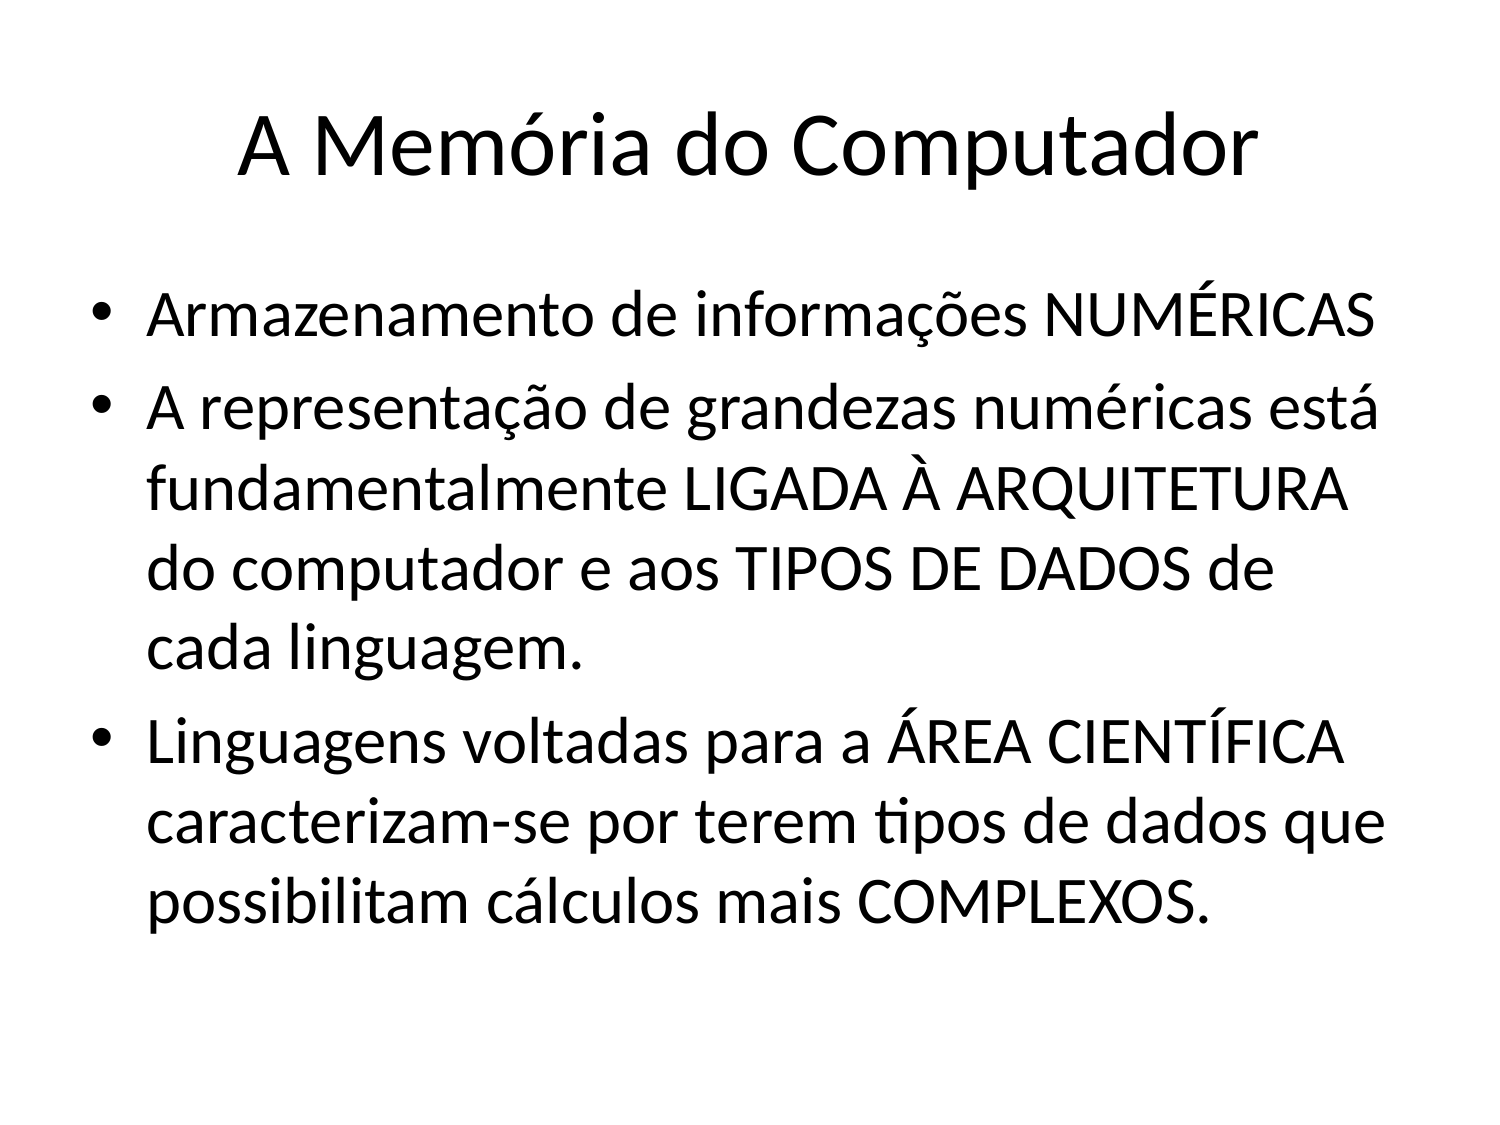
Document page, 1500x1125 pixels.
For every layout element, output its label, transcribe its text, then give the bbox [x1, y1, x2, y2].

title A Memória do Computador [75, 45, 1425, 233]
list Armazenamento de informações NUMÉRICAS A representação de grandezas numéricas está fundamentalmente LIGADA À ARQUITETURA do computador e aos TIPOS DE DADOS de cada linguagem. Linguagens voltadas para a ÁREA CIENTÍFICA caracterizam-se por terem tipos de dados que possibilitam cálculos mais COMPLEXOS. [75, 262, 1425, 1005]
